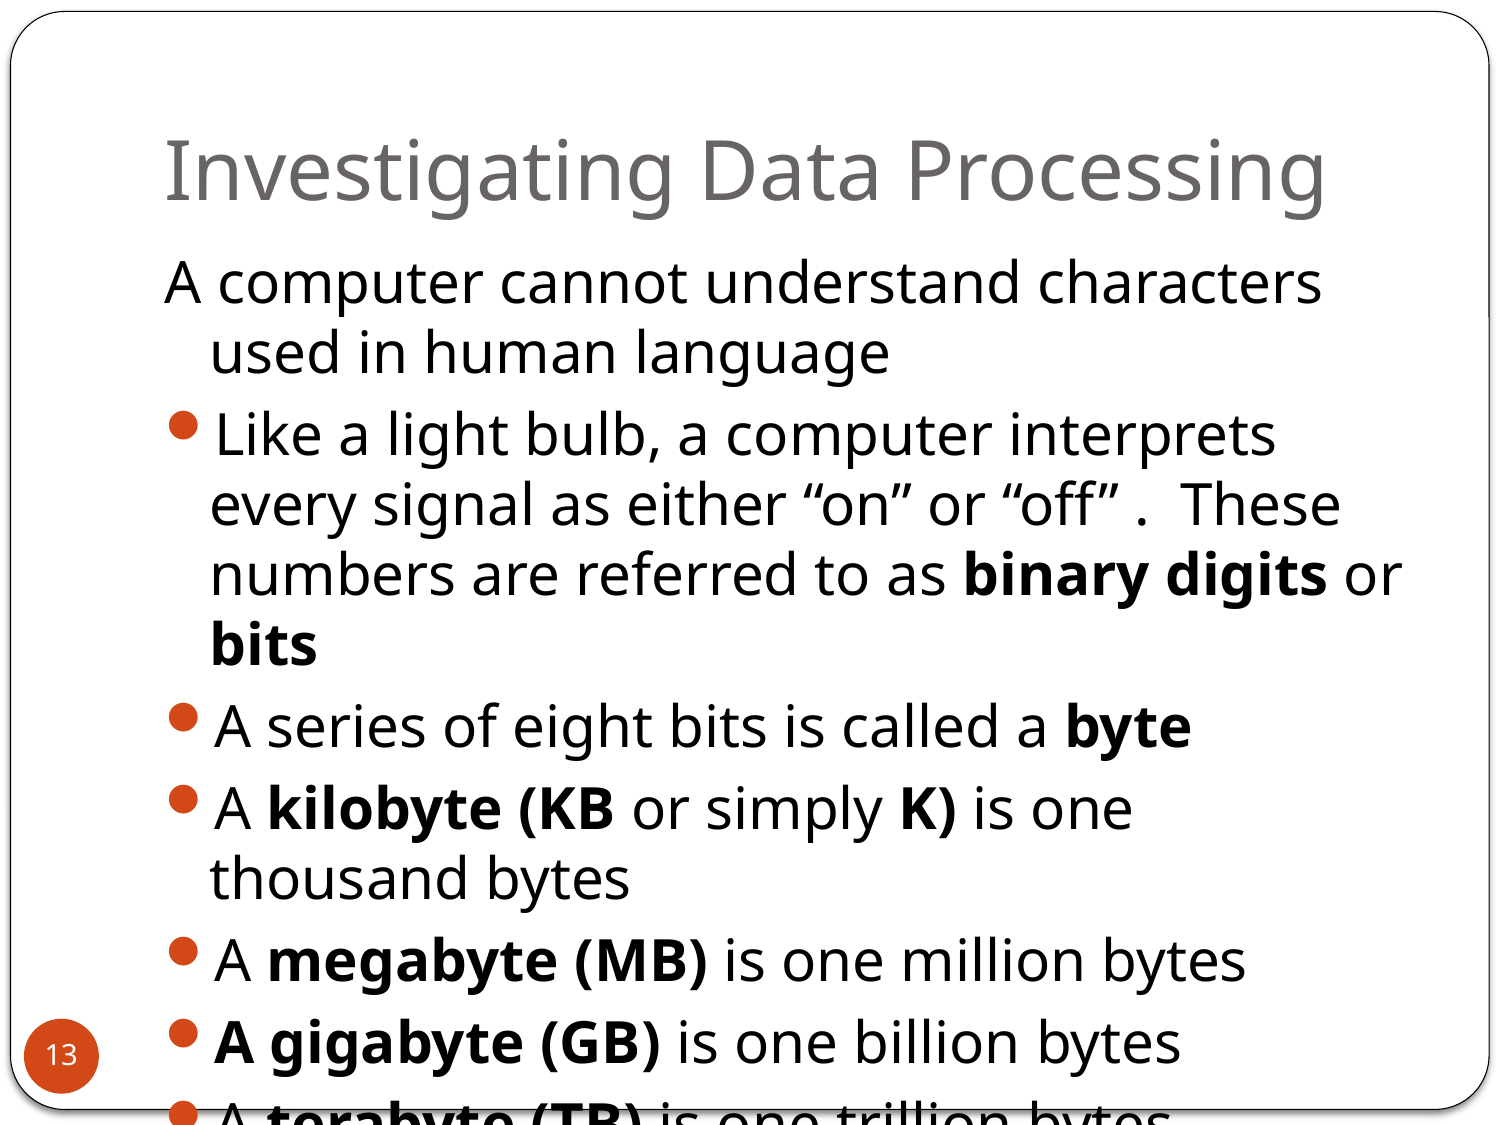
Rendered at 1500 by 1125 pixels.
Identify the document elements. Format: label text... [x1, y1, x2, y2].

slide_number 13 [23, 1018, 99, 1094]
title Investigating Data Processing [150, 45, 1425, 233]
list A computer cannot understand characters used in human language Like a light bulb, a computer interprets every signal as either “on” or “off” . These numbers are referred to as binary digits or bits A series of eight bits is called a byte A kilobyte (KB or simply K) is one thousand bytes A megabyte (MB) is one million bytes A gigabyte (GB) is one billion bytes A terabyte (TB) is one trillion bytes [150, 237, 1425, 988]
